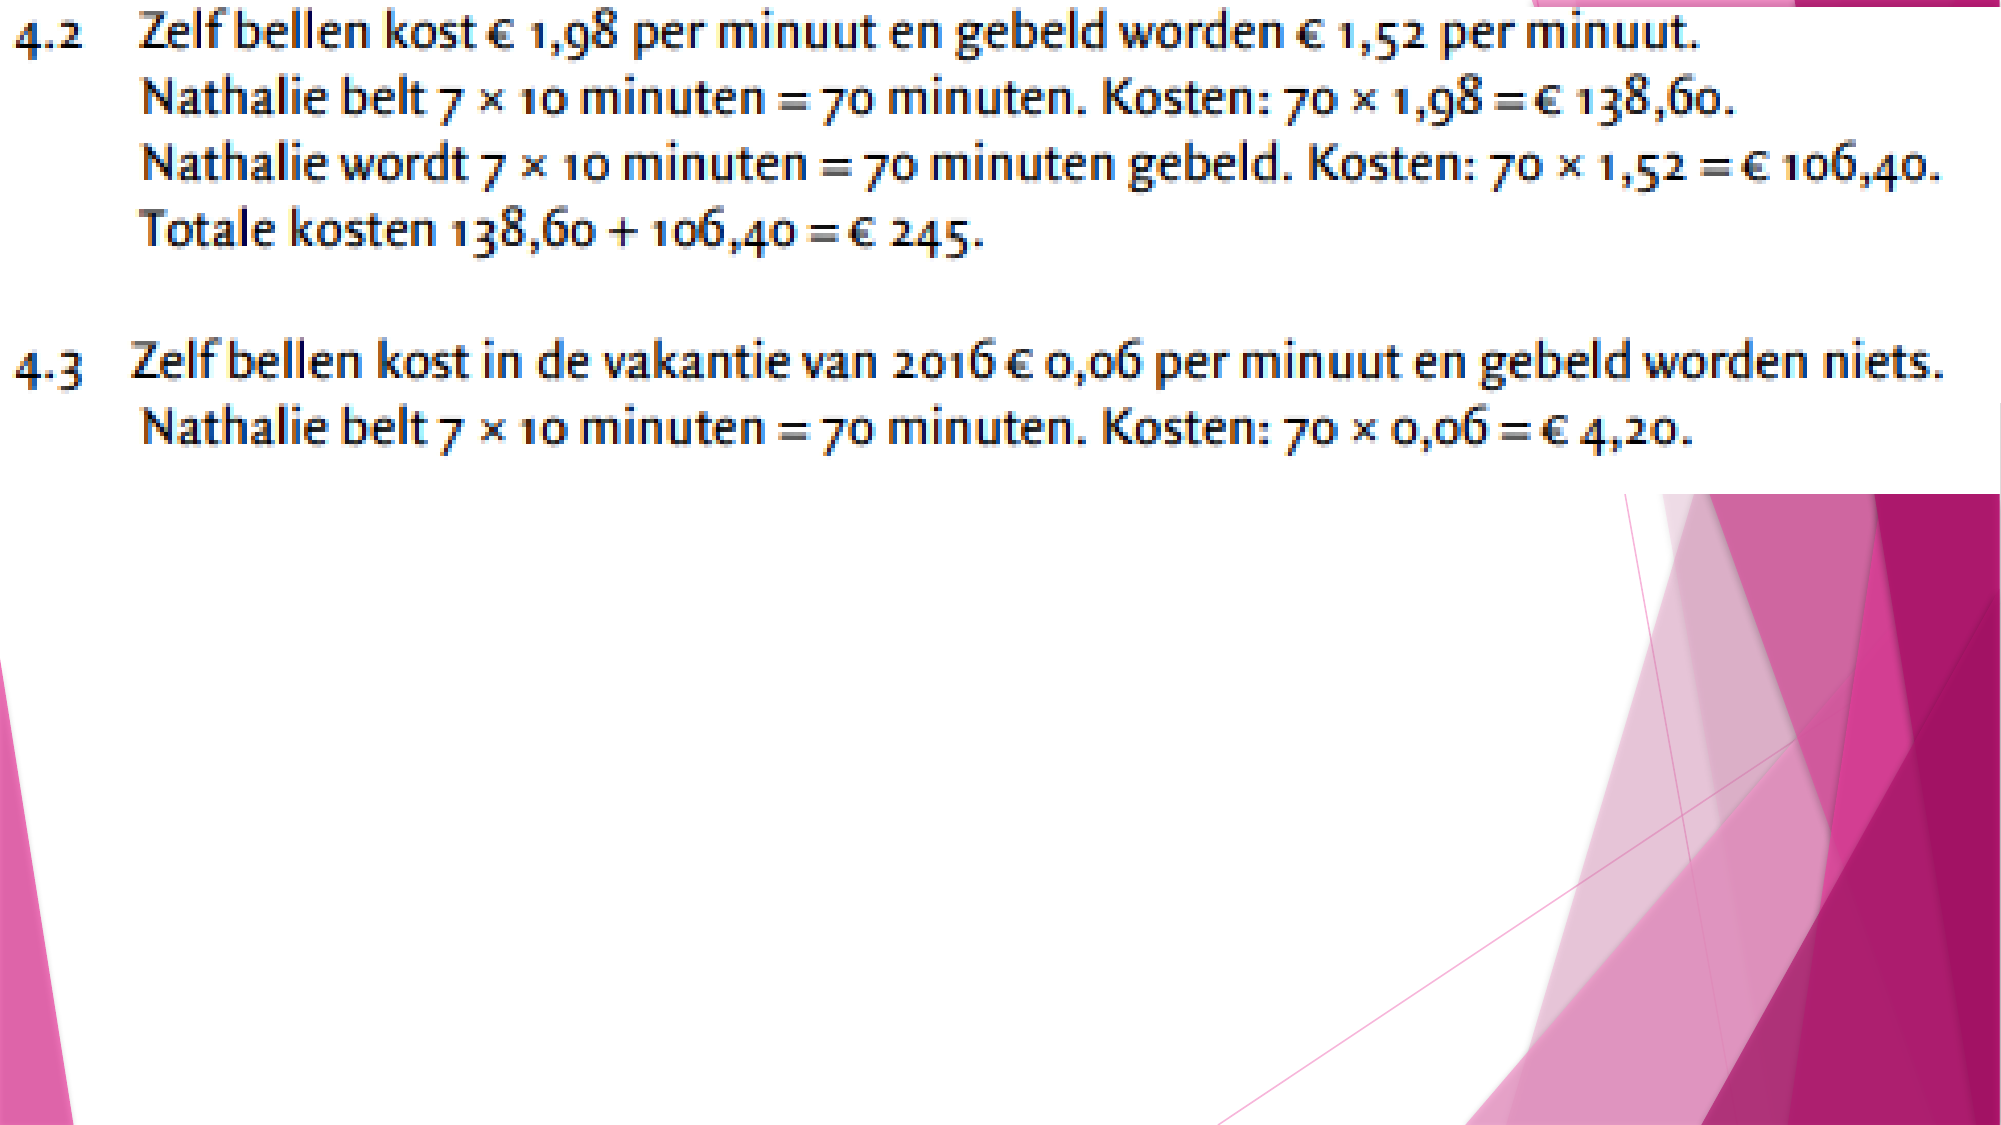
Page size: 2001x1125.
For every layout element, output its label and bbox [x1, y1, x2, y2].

picture [0, 7, 2001, 494]
